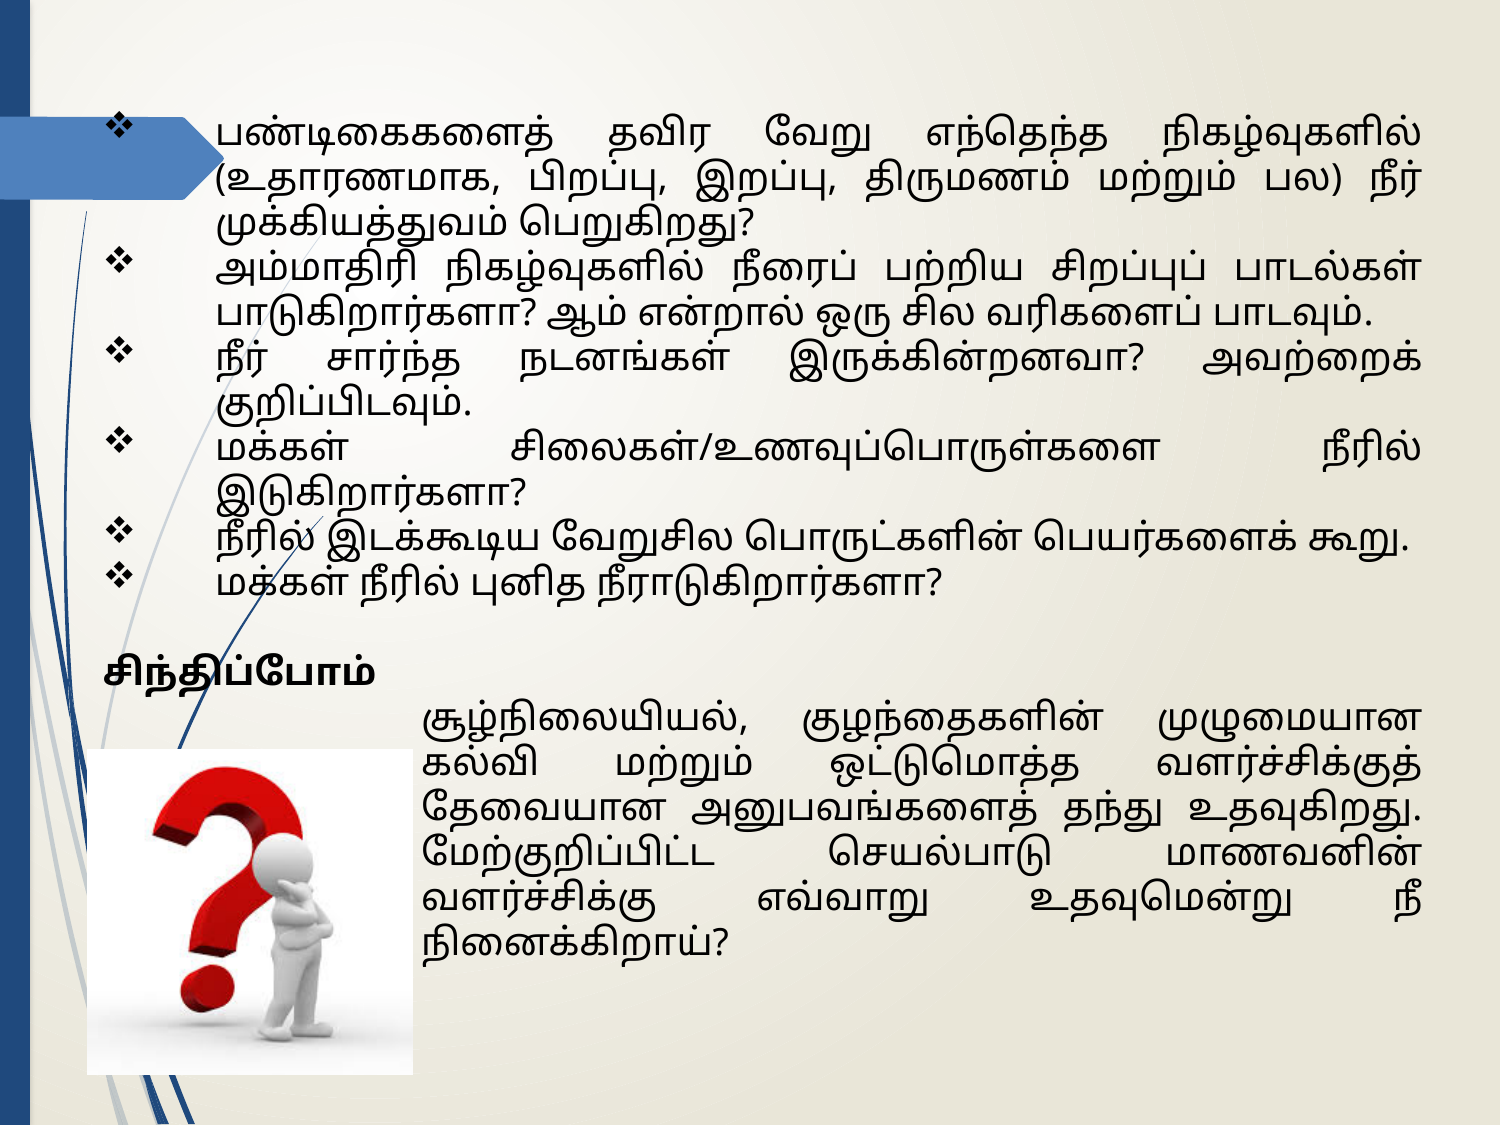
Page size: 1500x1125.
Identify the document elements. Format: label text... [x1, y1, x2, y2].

text_box பண்டிகைகளைத் தவிர வேறு எந்தெந்த நிகழ்வுகளில் (உதாரணமாக, பிறப்பு, இறப்பு, திருமணம் மற்றும் பல) நீர் முக்கியத்துவம் பெறுகிறது? அம்மாதிரி நிகழ்வுகளில் நீரைப் பற்றிய சிறப்புப் பாடல்கள் பாடுகிறார்களா? ஆம் என்றால் ஒரு சில வரிகளைப் பாடவும். நீர் சார்ந்த நடனங்கள் இருக்கின்றனவா? அவற்றைக் குறிப்பிடவும். மக்கள் சிலைகள்/உணவுப்பொருள்களை நீரில் இடுகிறார்களா? நீரில் இடக்கூடிய வேறுசில பொருட்களின் பெயர்களைக் கூறு. மக்கள் நீரில் புனித நீராடுகிறார்களா? சிந்திப்போம் சூழ்நிலையியல், குழந்தைகளின் முழுமையான கல்வி மற்றும் ஒட்டுமொத்த வளர்ச்சிக்குத் தேவையான அனுபவங்களைத் தந்து உதவுகிறது. மேற்குறிப்பிட்ட செயல்பாடு மாணவனின் வளர்ச்சிக்கு எவ்வாறு உதவுமென்று நீ நினைக்கிறாய்? [87, 100, 1438, 1061]
picture [87, 749, 413, 1076]
